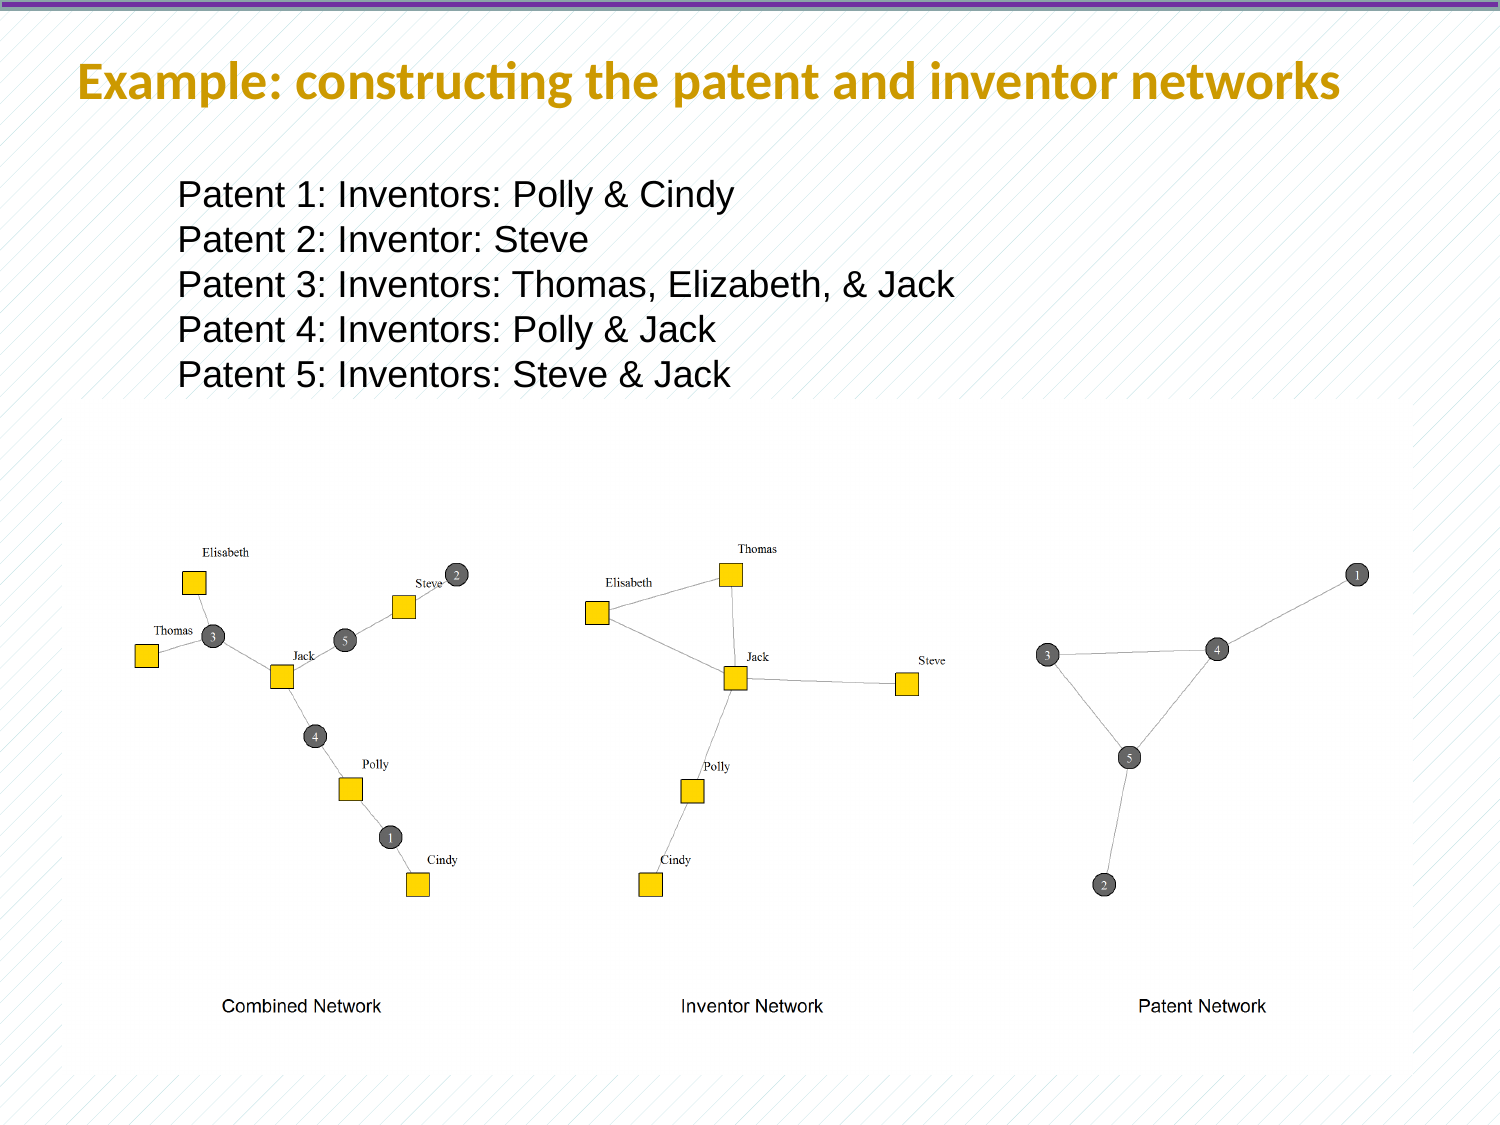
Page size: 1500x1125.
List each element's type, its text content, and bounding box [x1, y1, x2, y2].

text_box Patent 1: Inventors: Polly & Cindy Patent 2: Inventor: Steve Patent 3: Inventors: Thomas, Elizabeth, & Jack Patent 4: Inventors: Polly & Jack Patent 5: Inventors: Steve & Jack [162, 162, 1263, 398]
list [62, 399, 1413, 1076]
title Example: constructing the patent and inventor networks [62, 62, 1413, 158]
